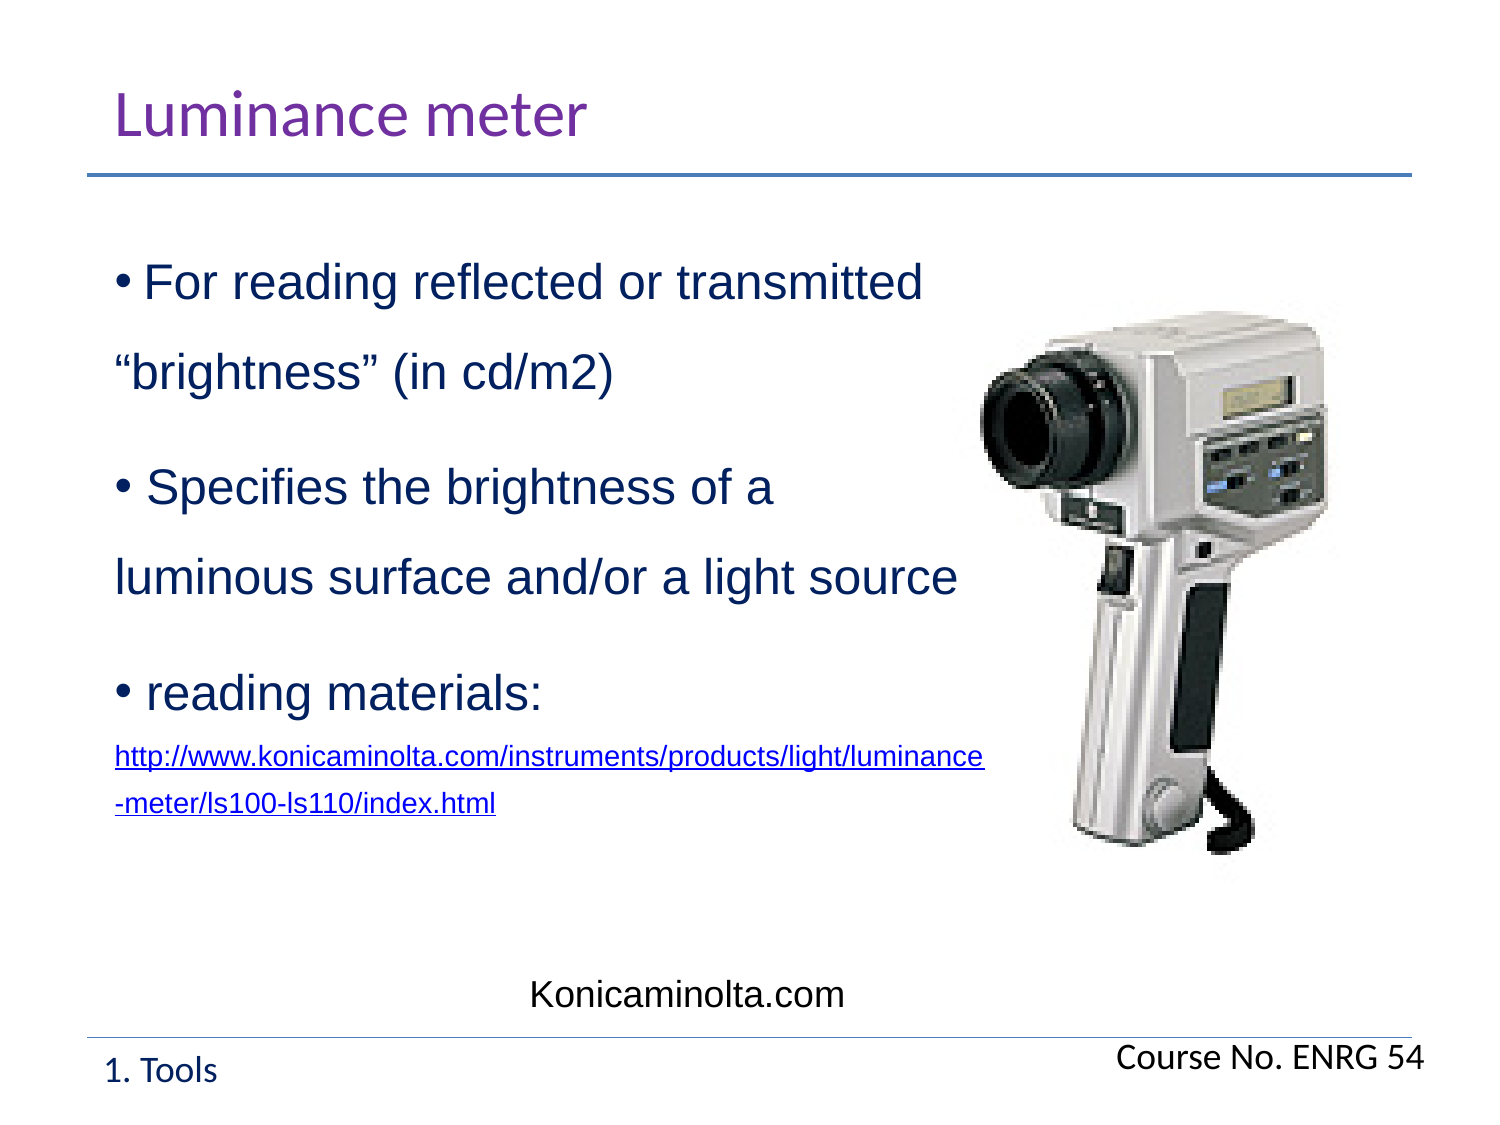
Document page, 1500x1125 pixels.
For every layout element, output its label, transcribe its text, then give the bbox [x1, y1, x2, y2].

text_box Course No. ENRG 54 [1101, 1024, 1441, 1085]
text_box For reading reflected or transmitted “brightness” (in cd/m2) Specifies the brightness of a luminous surface and/or a light source reading materials: http://www.konicaminolta.com/instruments/products/light/luminance-meter/ls100-ls110/index.html [99, 212, 1000, 780]
text_box Luminance meter [99, 62, 838, 158]
text_box Konicaminolta.com [514, 962, 861, 1023]
text_box 1. Tools [88, 1045, 233, 1098]
picture [949, 299, 1359, 888]
